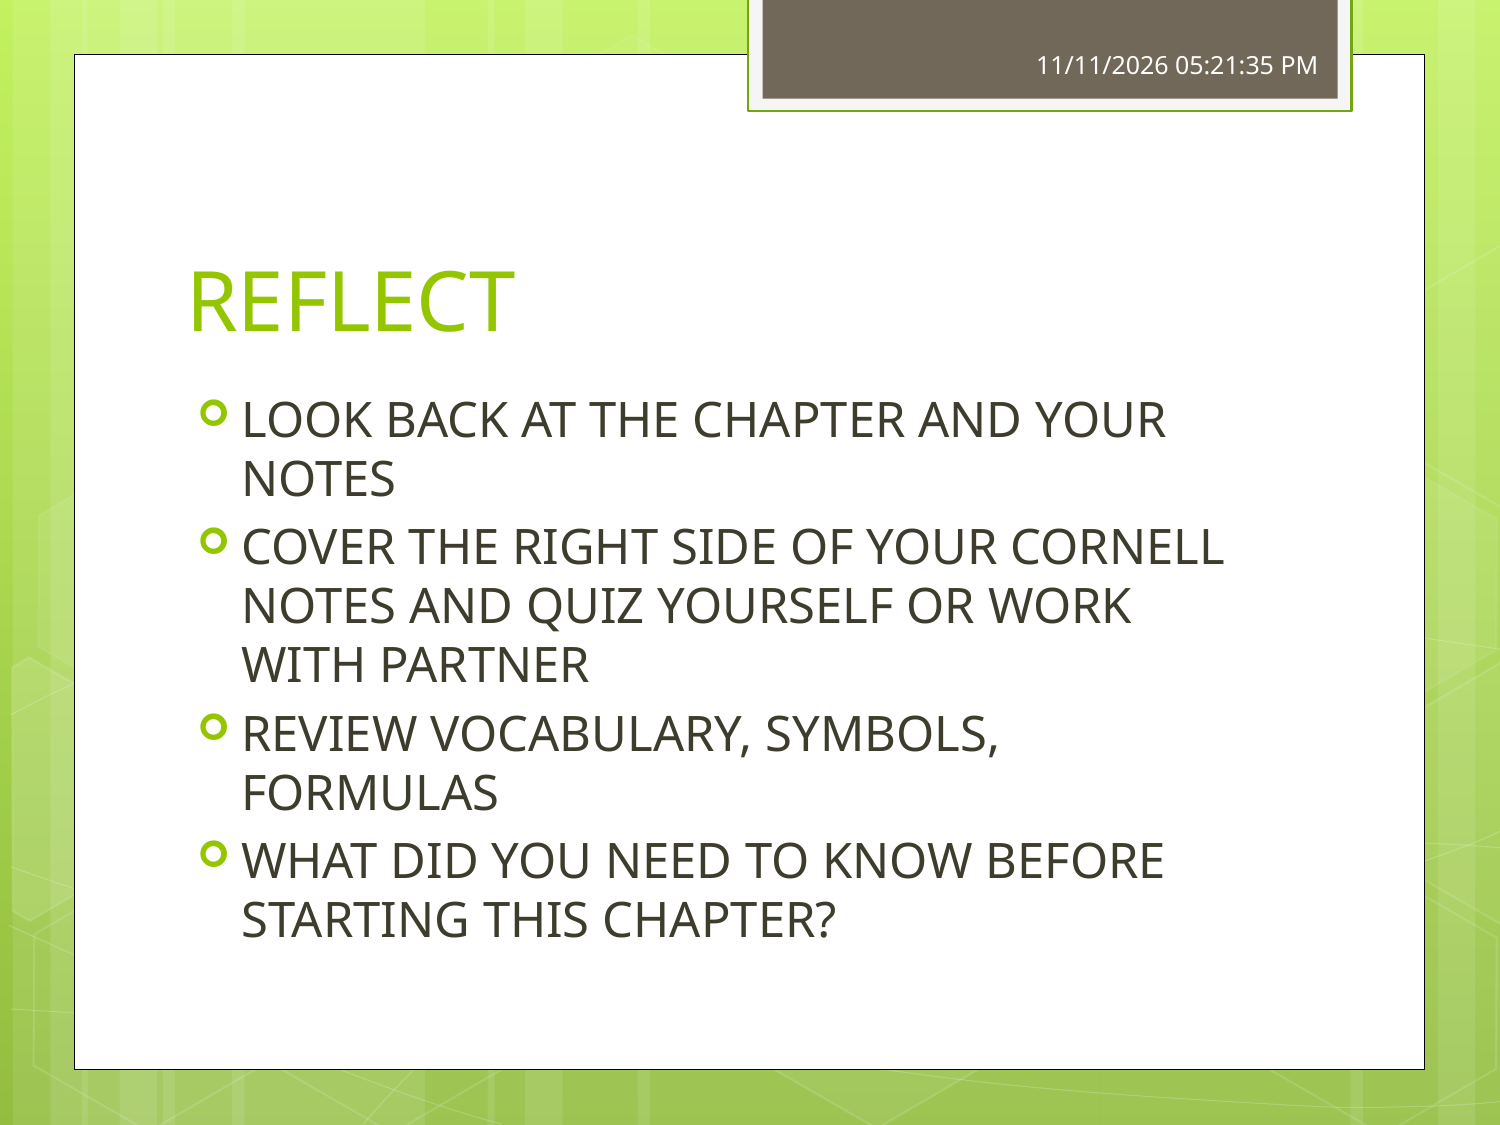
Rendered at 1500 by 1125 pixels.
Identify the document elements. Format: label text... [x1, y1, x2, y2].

list LOOK BACK AT THE CHAPTER AND YOUR NOTES COVER THE RIGHT SIDE OF YOUR CORNELL NOTES AND QUIZ YOURSELF OR WORK WITH PARTNER REVIEW VOCABULARY, SYMBOLS, FORMULAS WHAT DID YOU NEED TO KNOW BEFORE STARTING THIS CHAPTER? [171, 381, 1283, 957]
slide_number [983, 36, 1334, 97]
title REFLECT [171, 168, 1324, 357]
